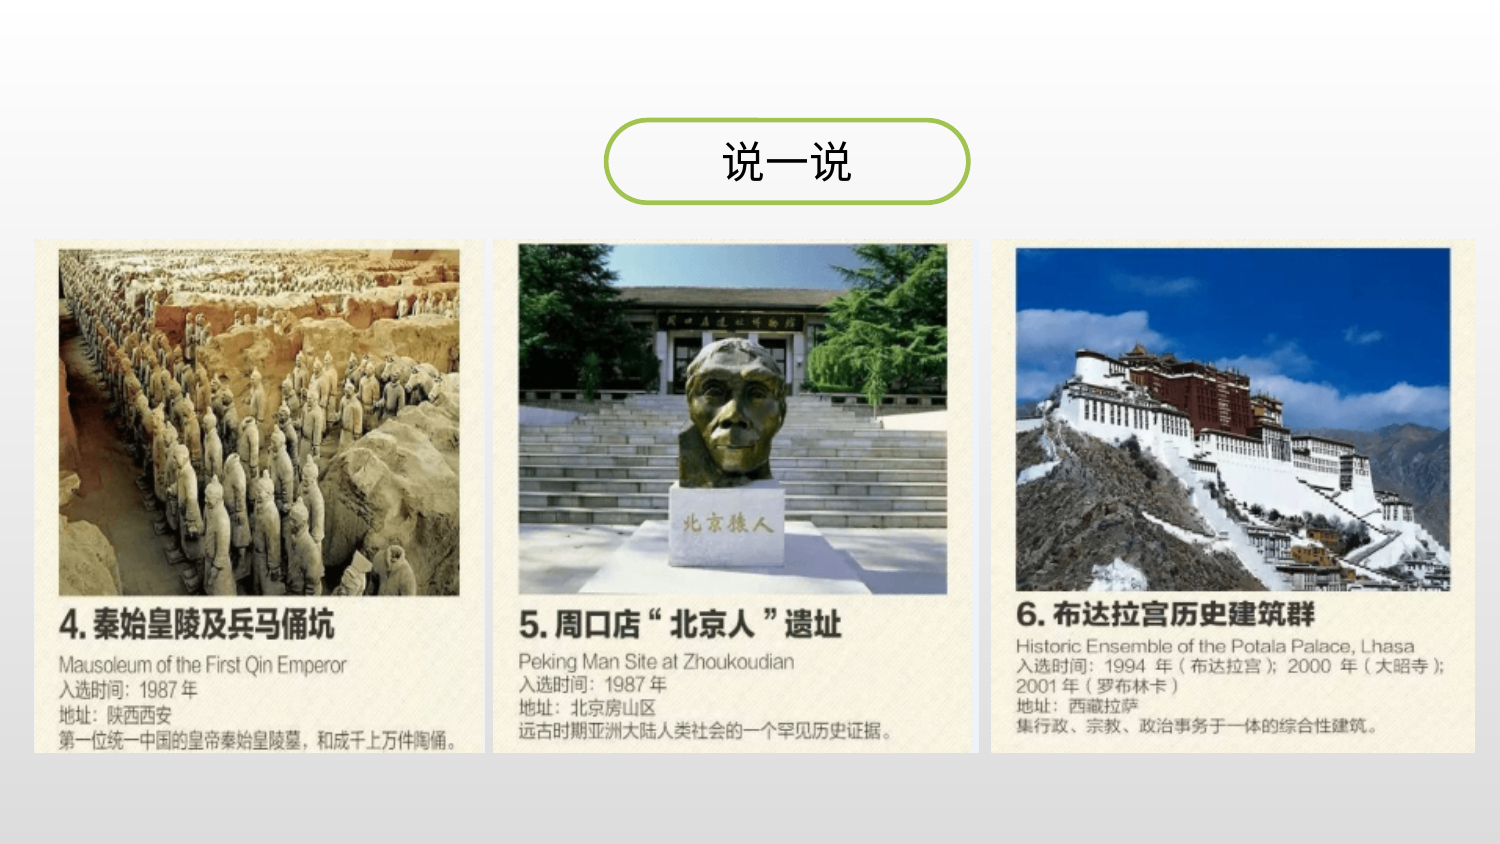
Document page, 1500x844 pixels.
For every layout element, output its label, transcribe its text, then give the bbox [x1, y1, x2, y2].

picture [34, 239, 485, 753]
picture [493, 239, 979, 753]
picture [990, 239, 1475, 753]
text_box 说一说 [605, 119, 970, 204]
